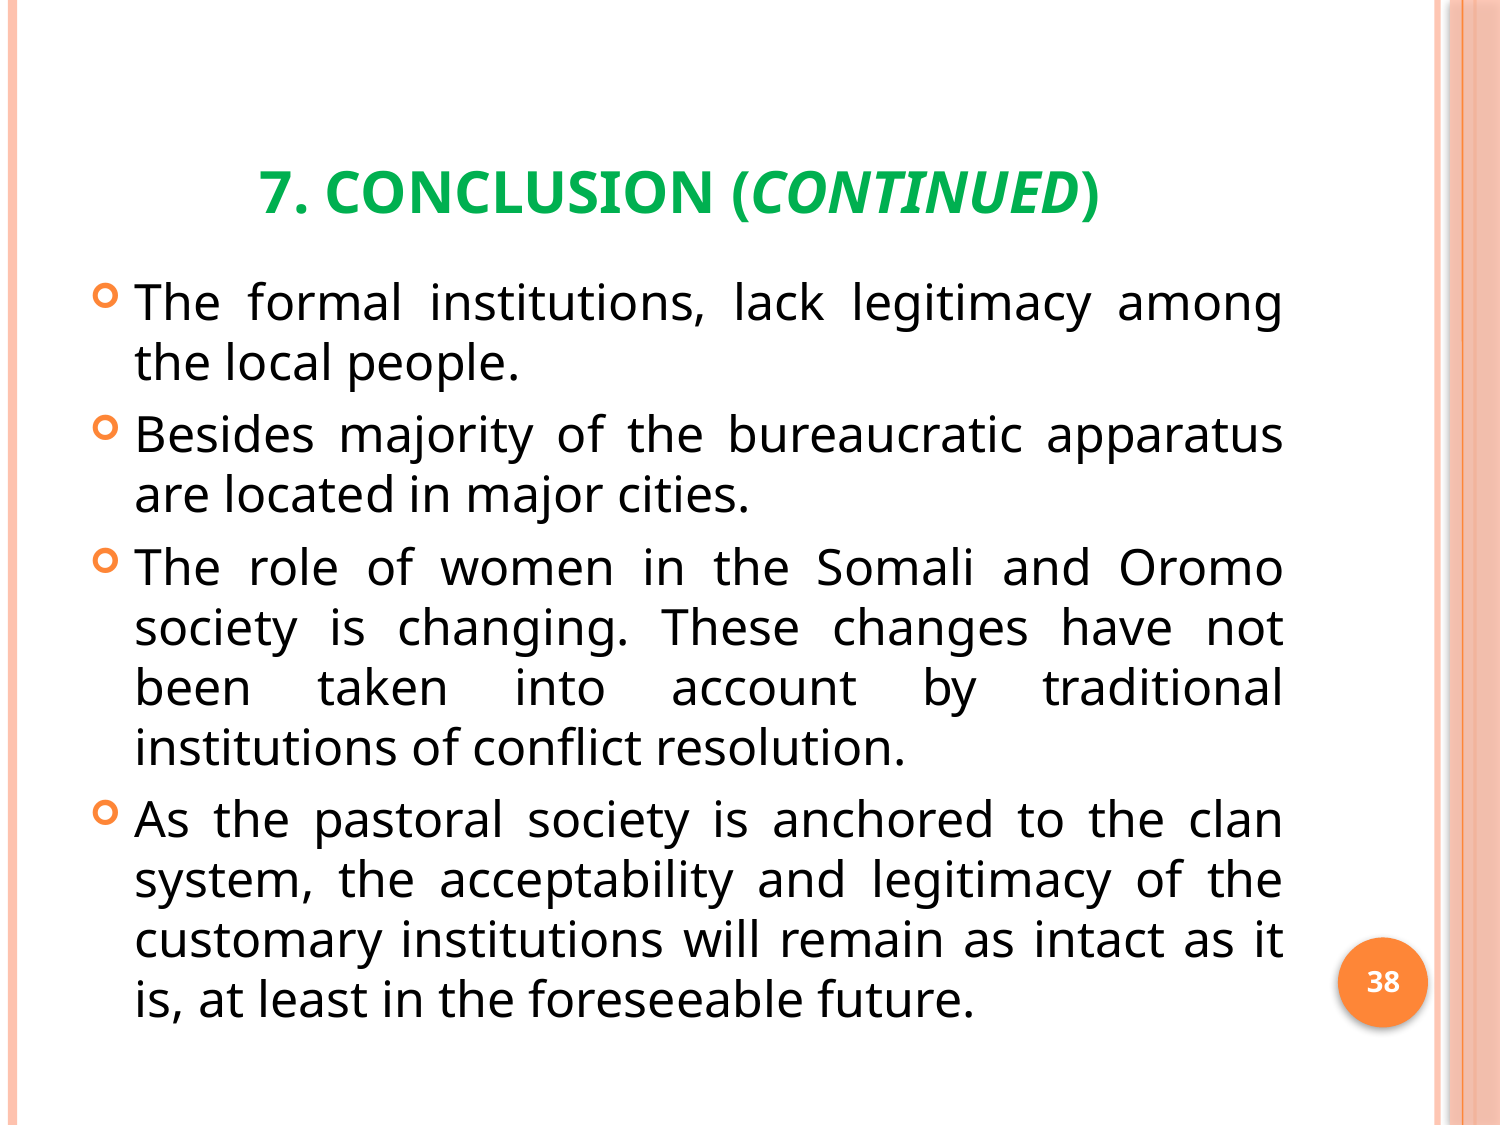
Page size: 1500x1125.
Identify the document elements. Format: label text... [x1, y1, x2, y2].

title 7. Conclusion (Continued) [75, 45, 1300, 233]
slide_number 38 [1333, 940, 1434, 1027]
list The formal institutions, lack legitimacy among the local people. Besides majority of the bureaucratic apparatus are located in major cities. The role of women in the Somali and Oromo society is changing. These changes have not been taken into account by traditional institutions of conflict resolution. As the pastoral society is anchored to the clan system, the acceptability and legitimacy of the customary institutions will remain as intact as it is, at least in the foreseeable future. [75, 262, 1300, 1062]
